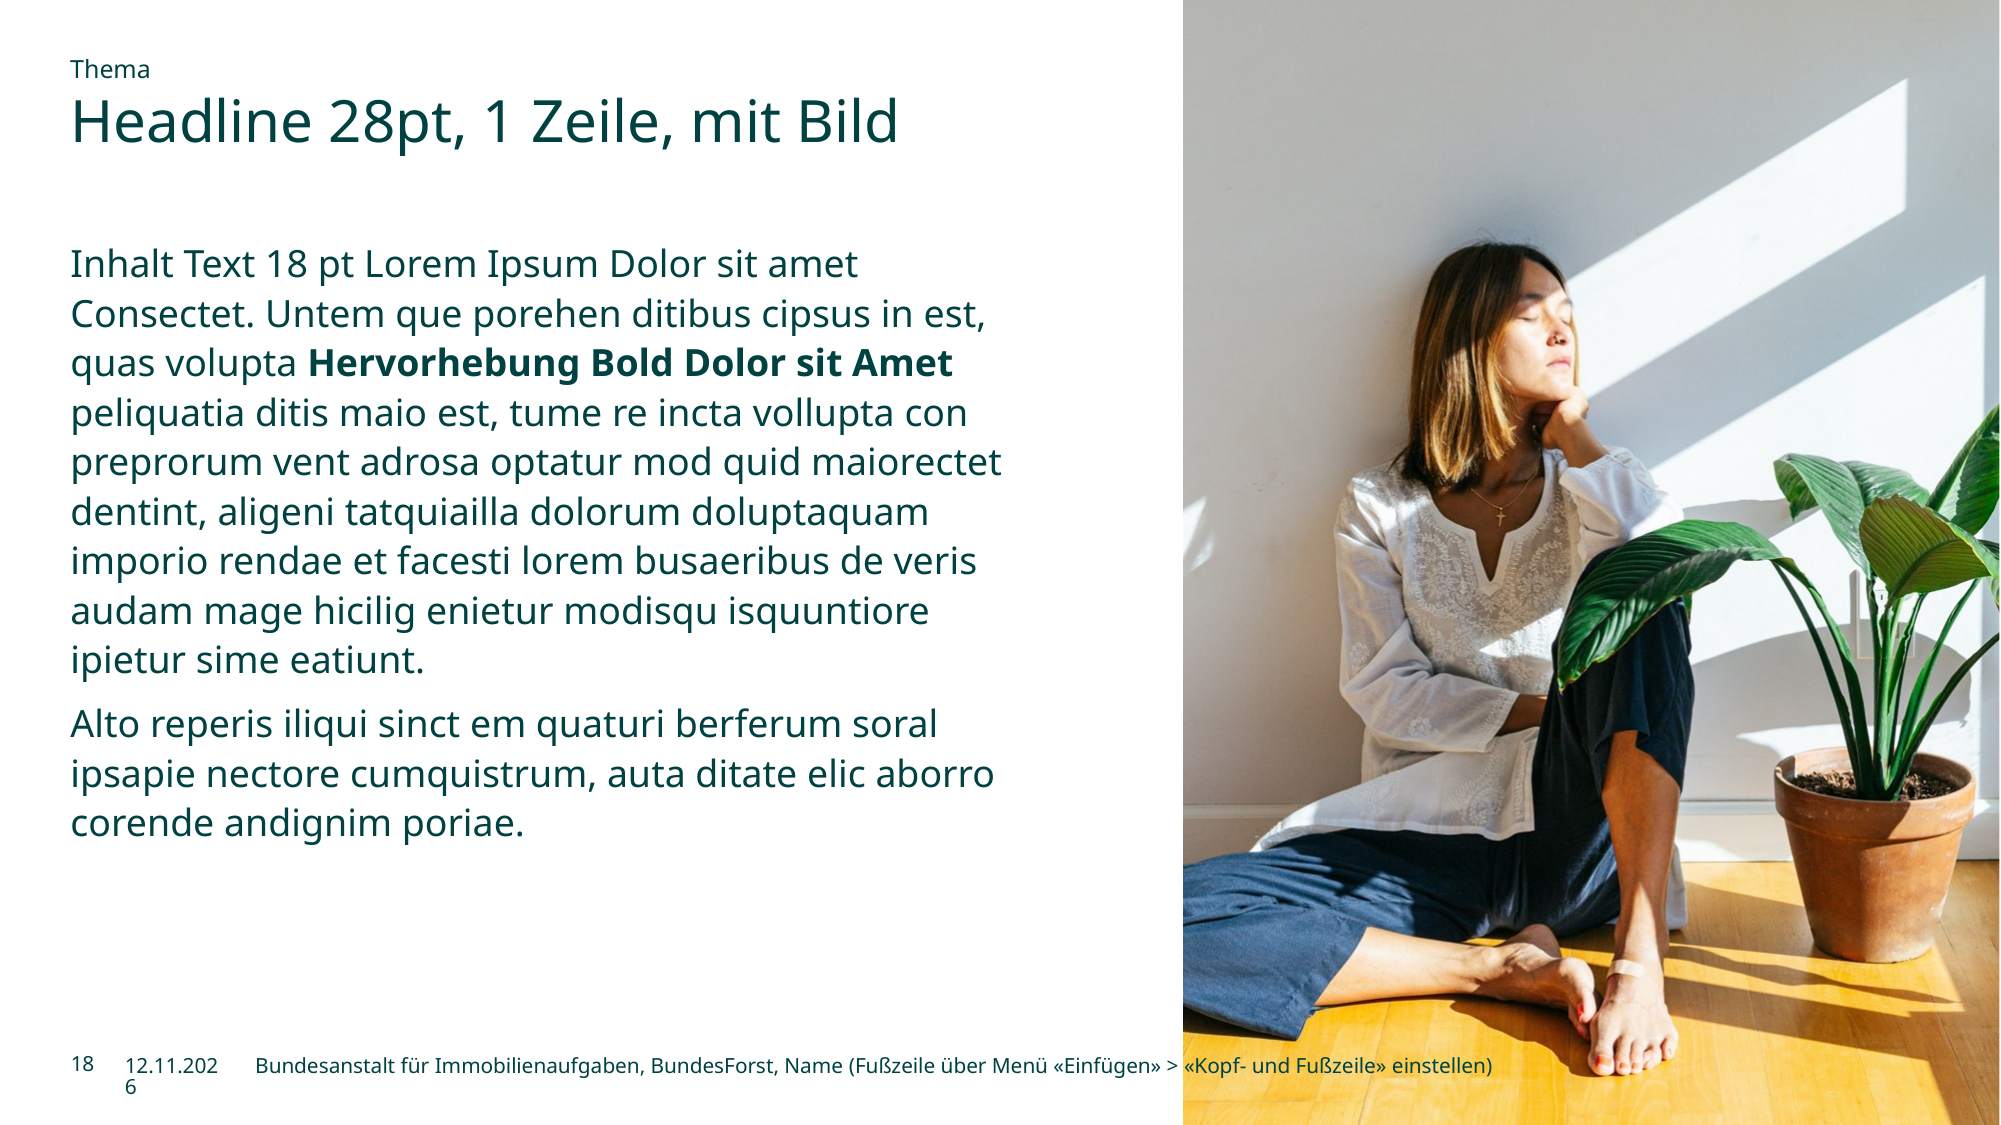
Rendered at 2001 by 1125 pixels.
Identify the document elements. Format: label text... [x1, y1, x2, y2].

footer Bundesanstalt für Immobilienaufgaben, BundesForst, Name (Fußzeile über Menü «Einfügen» > «Kopf- und Fußzeile» einstellen) [255, 1052, 1182, 1077]
list Thema [70, 50, 1182, 80]
title Headline 28pt, 1 Zeile, mit Bild [70, 91, 1027, 234]
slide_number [124, 1052, 226, 1077]
list Inhalt Text 18 pt Lorem Ipsum Dolor sit amet Consectet. Untem que porehen ditibus cipsus in est, quas volupta Hervorhebung Bold Dolor sit Amet peliquatia ditis maio est, tume re incta vollupta con preprorum vent adrosa optatur mod quid maiorectet dentint, aligeni tatquiailla dolorum doluptaquam imporio rendae et facesti lorem busaeribus de veris audam mage hicilig enietur modisqu isquuntiore ipietur sime eatiunt. Alto reperis iliqui sinct em quaturi berferum soral ipsapie nectore cumquistrum, auta ditate elic aborro corende andignim poriae. [70, 235, 1027, 1034]
slide_number 18 [70, 1052, 119, 1077]
picture [1182, 0, 2000, 1125]
